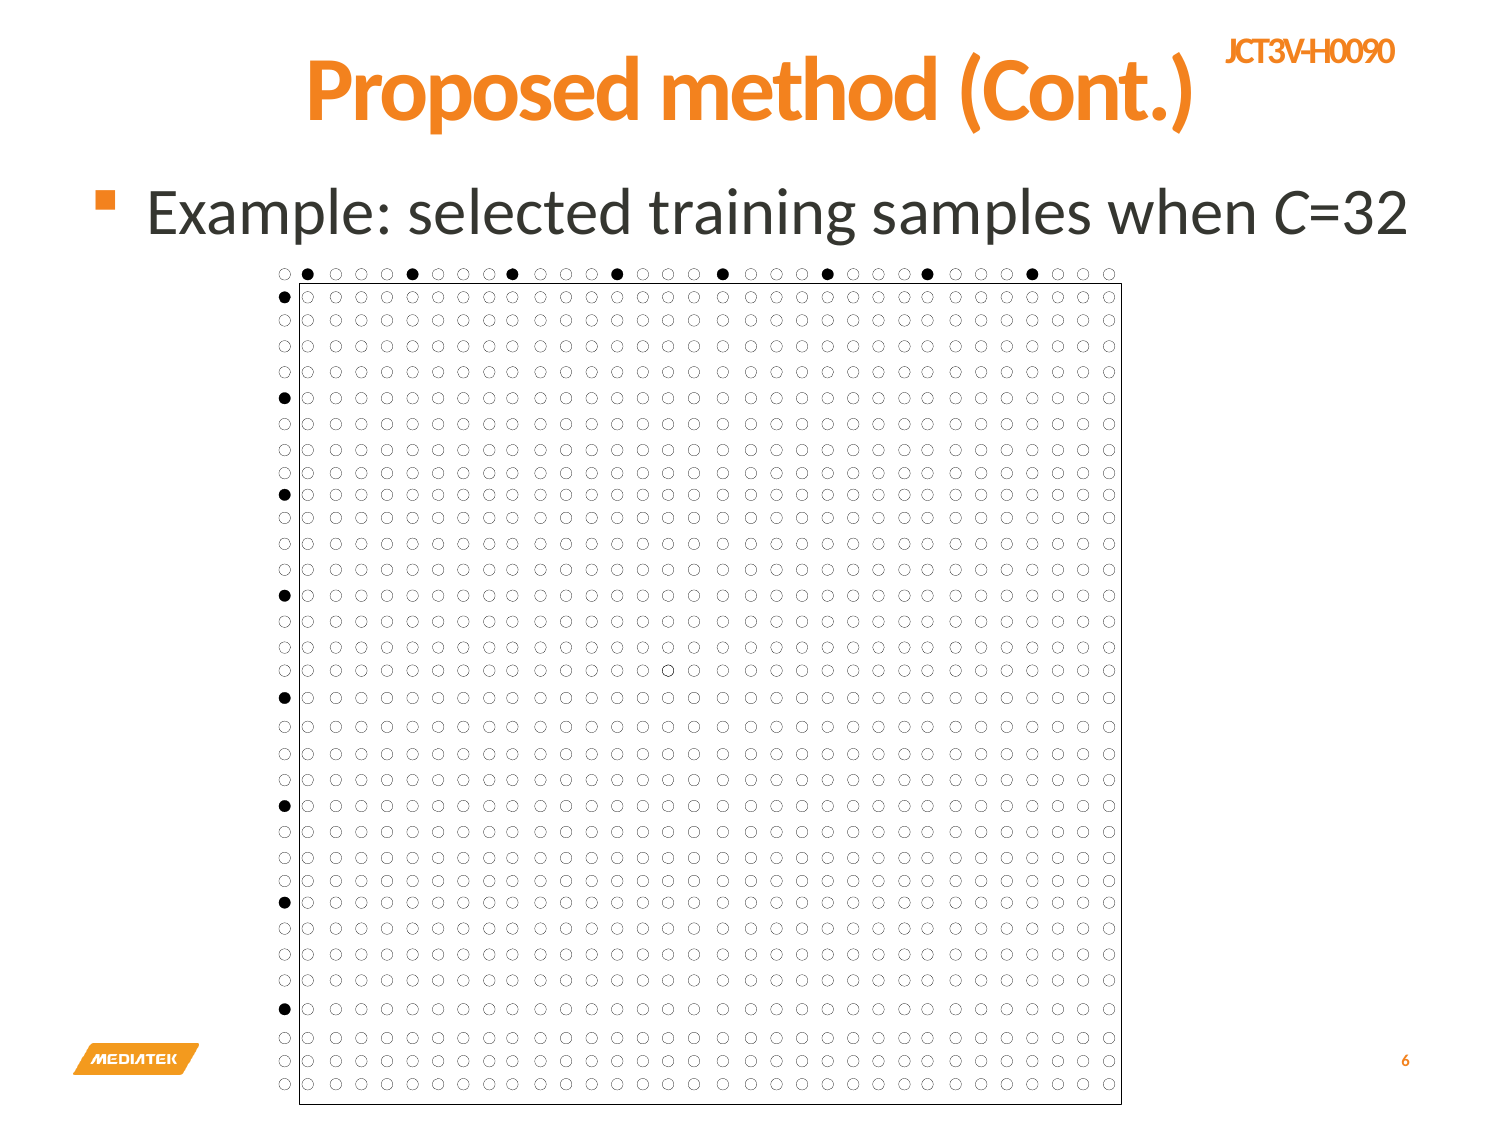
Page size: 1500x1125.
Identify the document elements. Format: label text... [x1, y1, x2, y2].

slide_number 6 [1251, 1029, 1425, 1090]
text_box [277, 266, 1123, 1107]
title Proposed method (Cont.) [76, 42, 1427, 160]
picture [73, 1043, 199, 1075]
list Example: selected training samples when C=32 [75, 160, 1471, 990]
